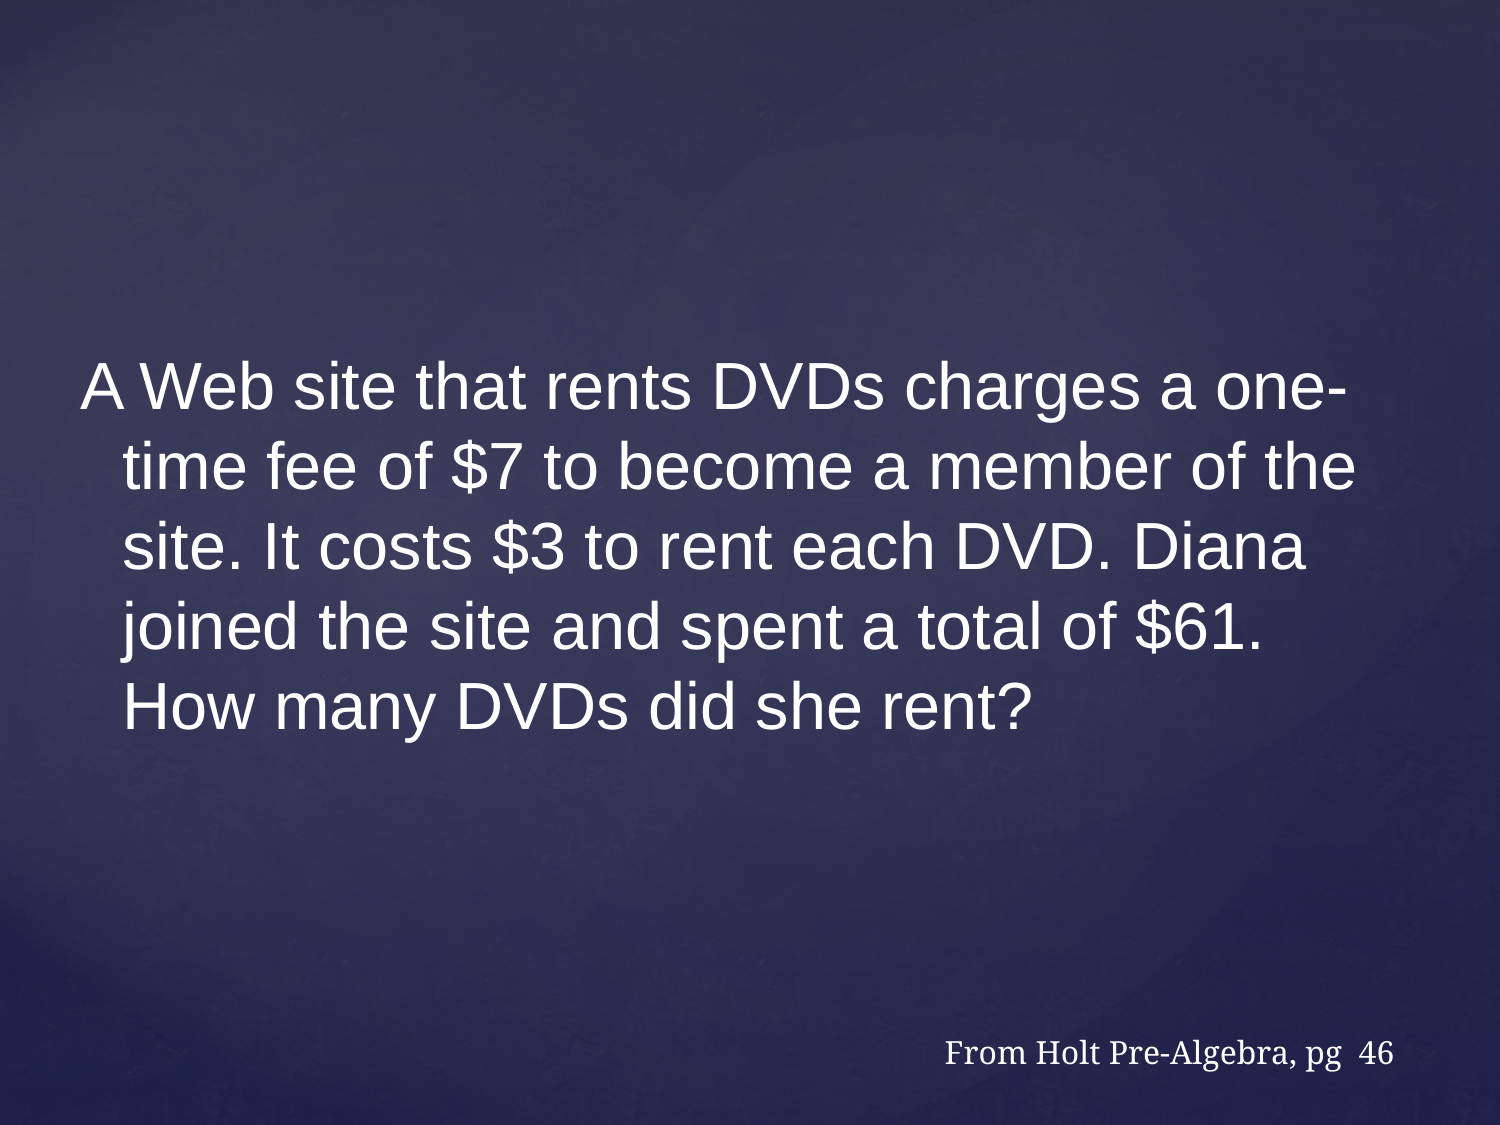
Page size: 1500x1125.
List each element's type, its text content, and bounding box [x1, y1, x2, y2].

text_box From Holt Pre-Algebra, pg 46 [912, 1024, 1413, 1088]
list A Web site that rents DVDs charges a one-time fee of $7 to become a member of the site. It costs $3 to rent each DVD. Diana joined the site and spent a total of $61. How many DVDs did she rent? [62, 245, 1413, 934]
